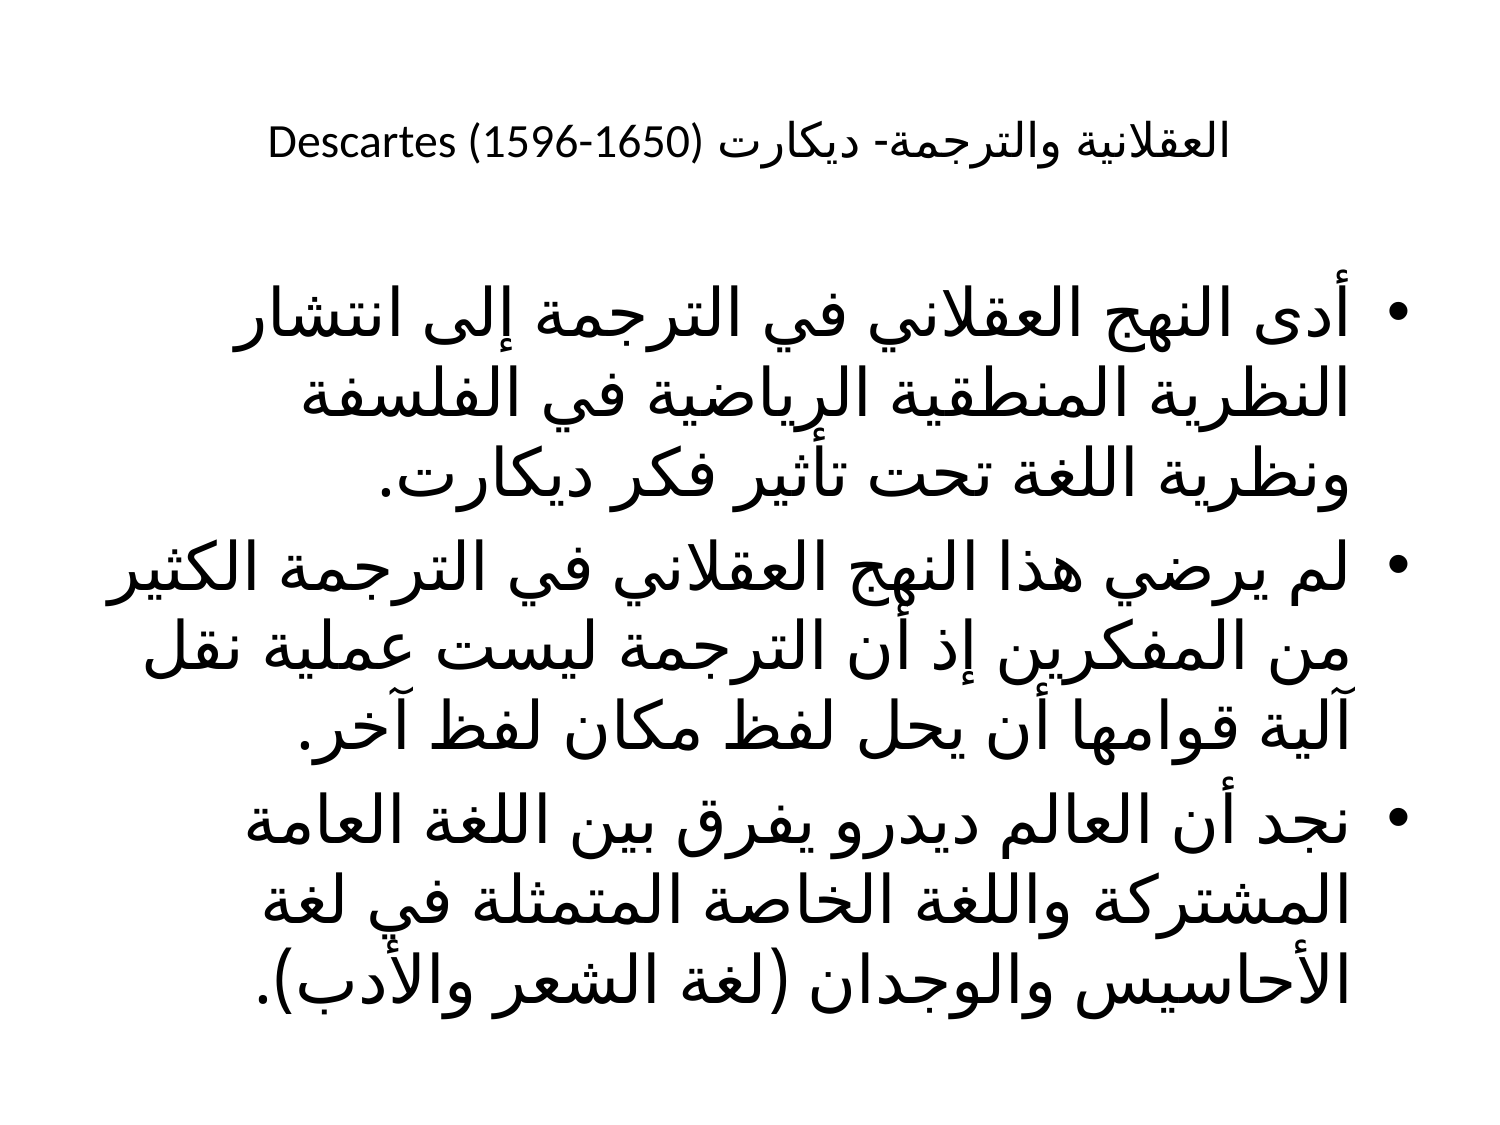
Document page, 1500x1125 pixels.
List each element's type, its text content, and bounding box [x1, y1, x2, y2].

title العقلانية والترجمة- ديكارت Descartes (1596-1650) [75, 45, 1425, 233]
list أدى النهج العقلاني في الترجمة إلى انتشار النظرية المنطقية الرياضية في الفلسفة ونظرية اللغة تحت تأثير فكر ديكارت. لم يرضي هذا النهج العقلاني في الترجمة الكثير من المفكرين إذ أن الترجمة ليست عملية نقل آلية قوامها أن يحل لفظ مكان لفظ آخر. نجد أن العالم ديدرو يفرق بين اللغة العامة المشتركة واللغة الخاصة المتمثلة في لغة الأحاسيس والوجدان (لغة الشعر والأدب). [75, 262, 1425, 1005]
